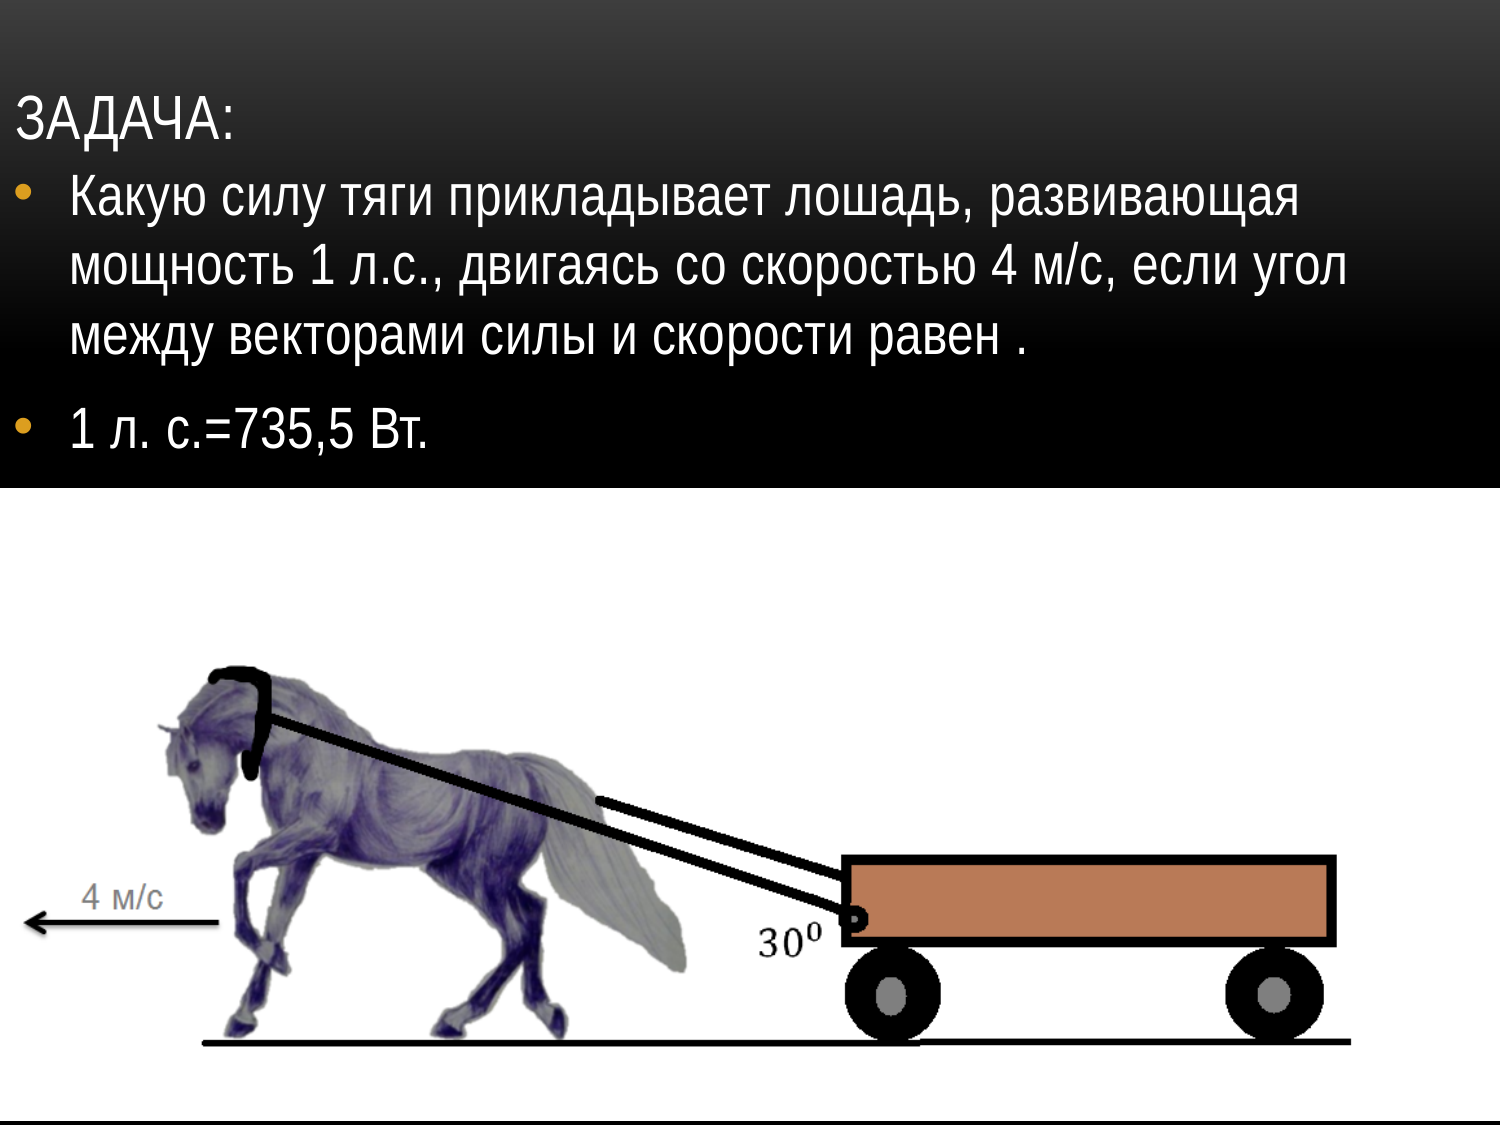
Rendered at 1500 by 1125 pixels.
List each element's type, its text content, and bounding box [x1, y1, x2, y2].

title Задача: [0, 0, 1300, 160]
picture [0, 0, 1500, 1125]
